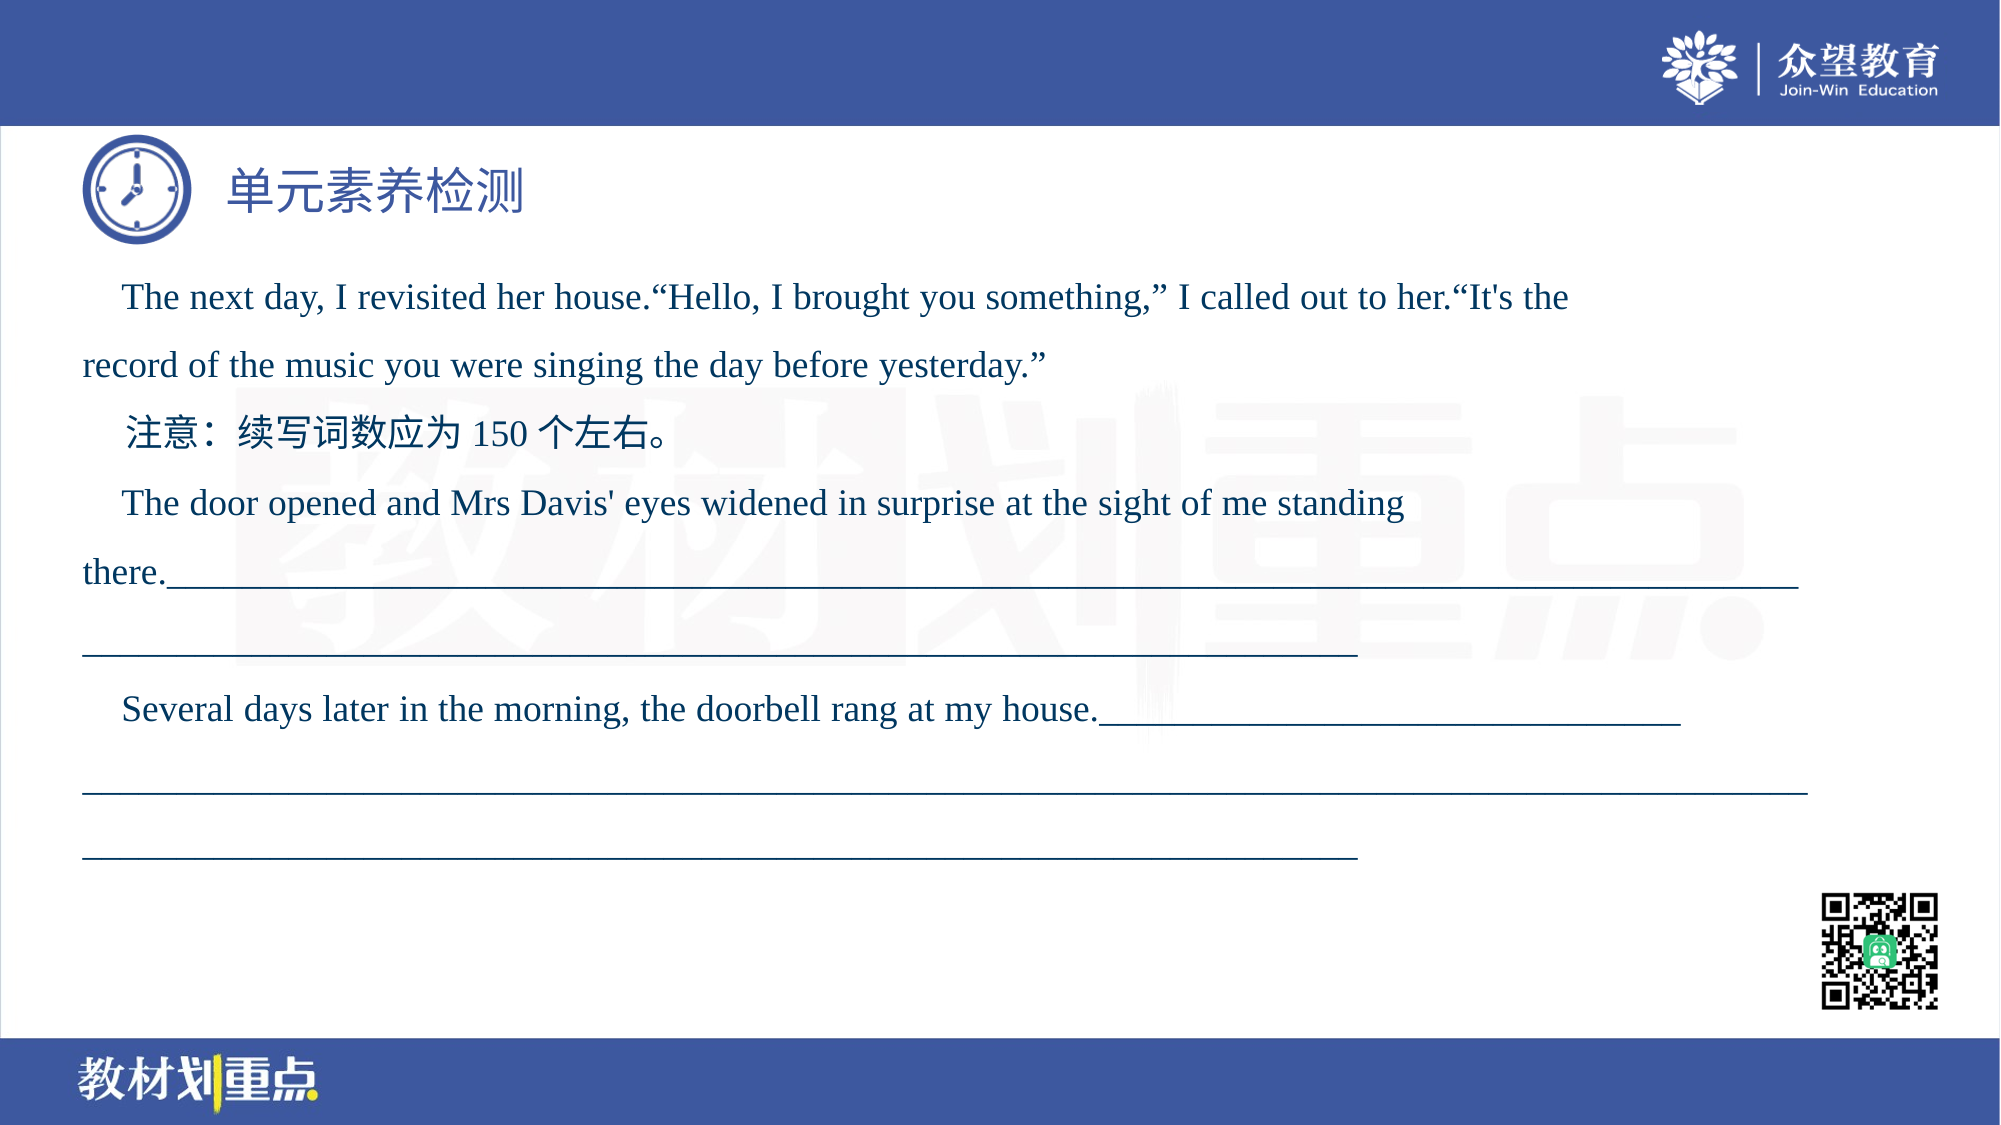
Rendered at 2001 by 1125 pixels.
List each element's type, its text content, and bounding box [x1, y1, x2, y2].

text_box The next day, I revisited her house.“Hello, I brought you something,” I called out to her.“It's the record of the music you were singing the day before yesterday.” 注意：续写词数应为150个左右。 The door opened and Mrs Davis' eyes widened in surprise at the sight of me standing there._______________________________________________________________________________________ ____________________________________________________________________ Several days later in the morning, the doorbell rang at my house._______________________________ ____________________________________________________________________________________________ ____________________________________________________________________ [82, 248, 1817, 857]
picture [0, 0, 2000, 1125]
